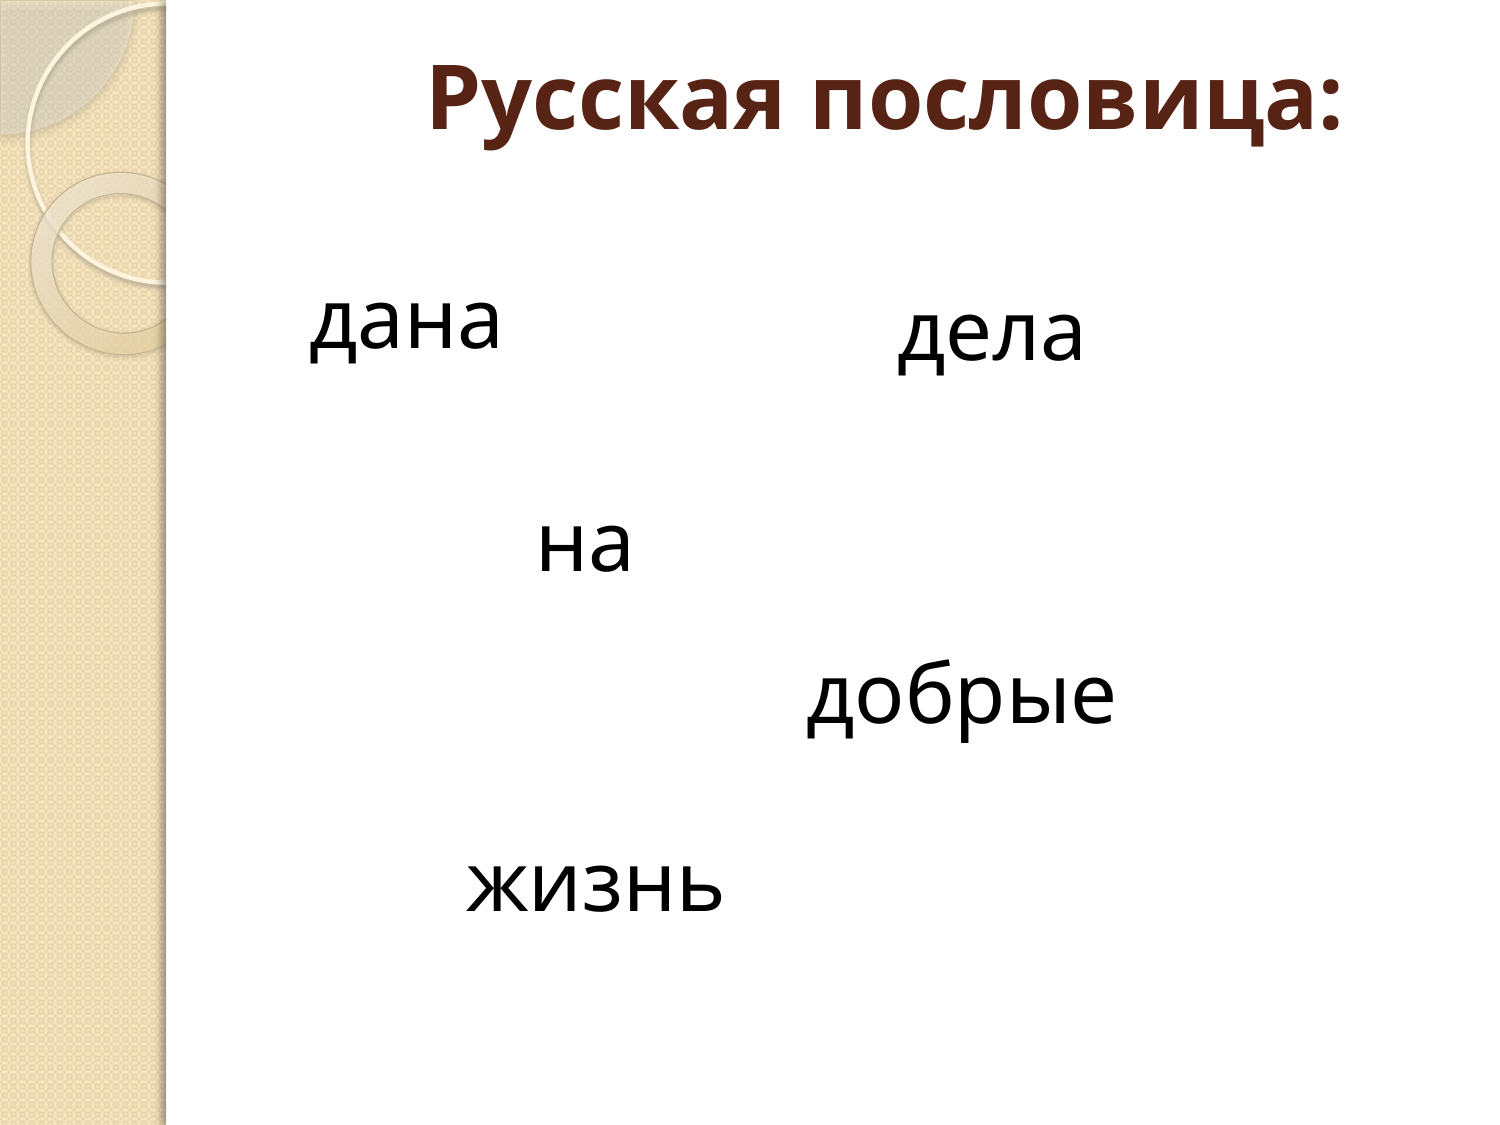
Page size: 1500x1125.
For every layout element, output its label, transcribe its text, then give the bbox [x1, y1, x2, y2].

title Русская пословица: [410, 0, 1500, 188]
text_box жизнь [451, 820, 741, 936]
text_box дана [295, 257, 520, 373]
text_box дела [882, 269, 1102, 385]
text_box добрые [792, 632, 1133, 748]
text_box на [520, 480, 651, 596]
